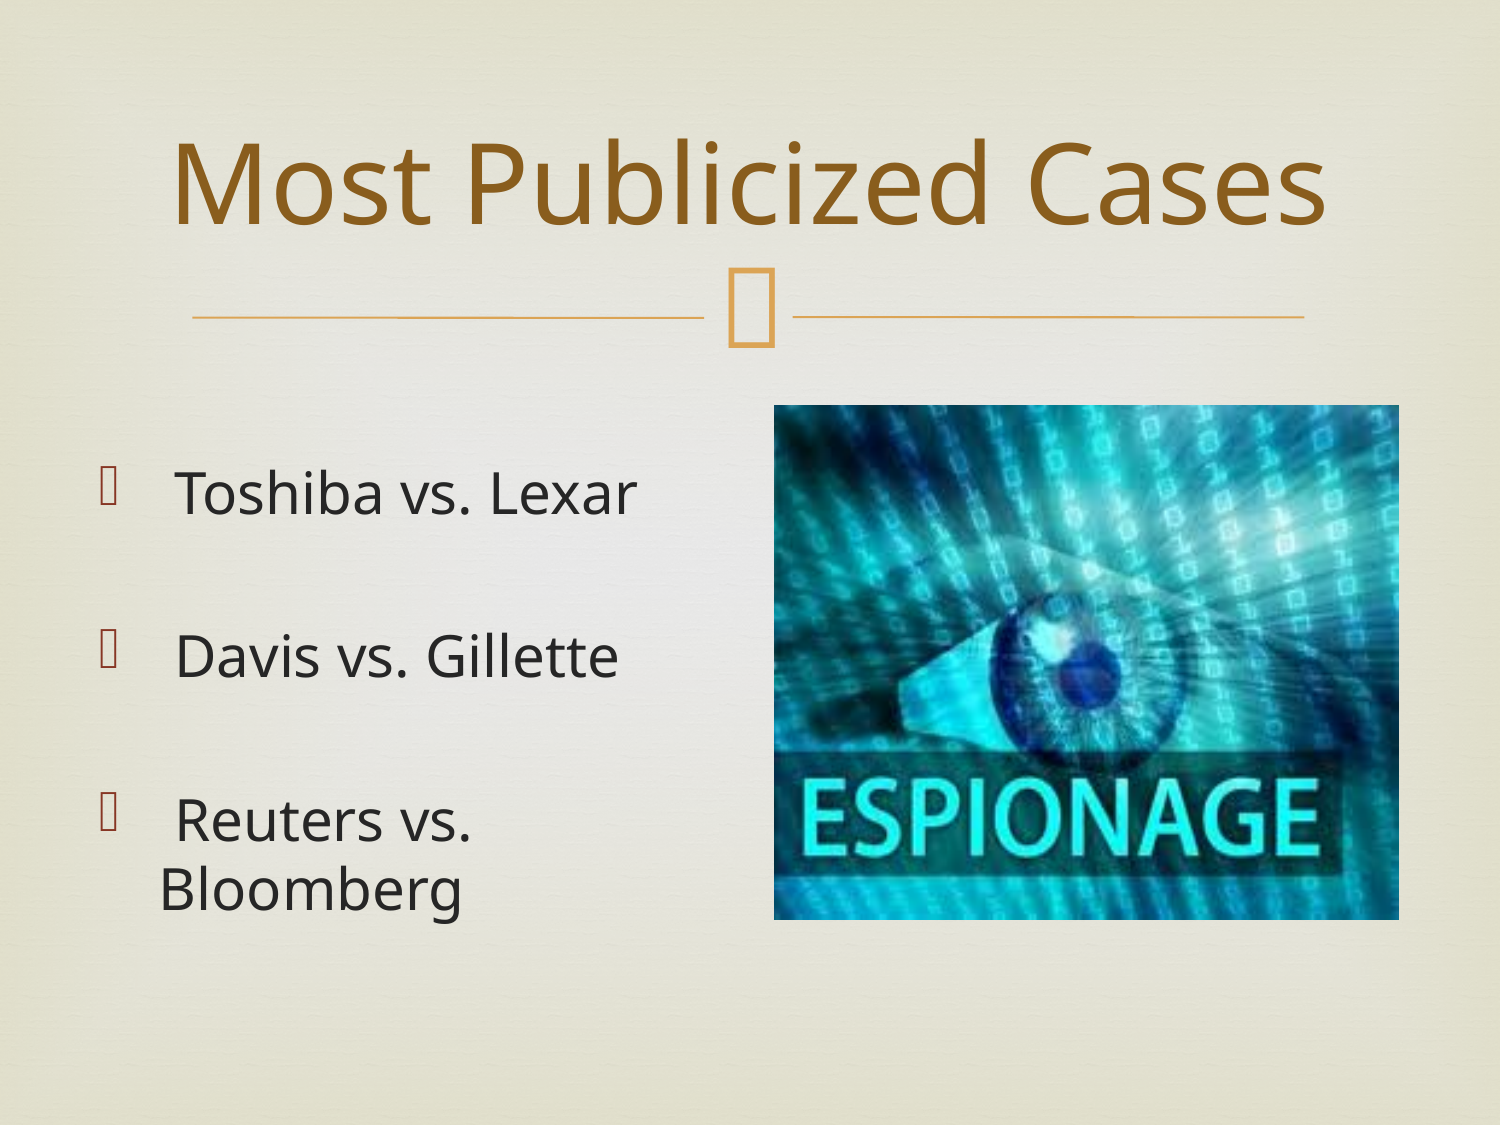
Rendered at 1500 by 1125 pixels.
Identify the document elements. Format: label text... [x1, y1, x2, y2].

title Most Publicized Cases [112, 93, 1386, 267]
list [774, 366, 1400, 1004]
list Toshiba vs. Lexar Davis vs. Gillette Reuters vs. Bloomberg [83, 367, 772, 1004]
